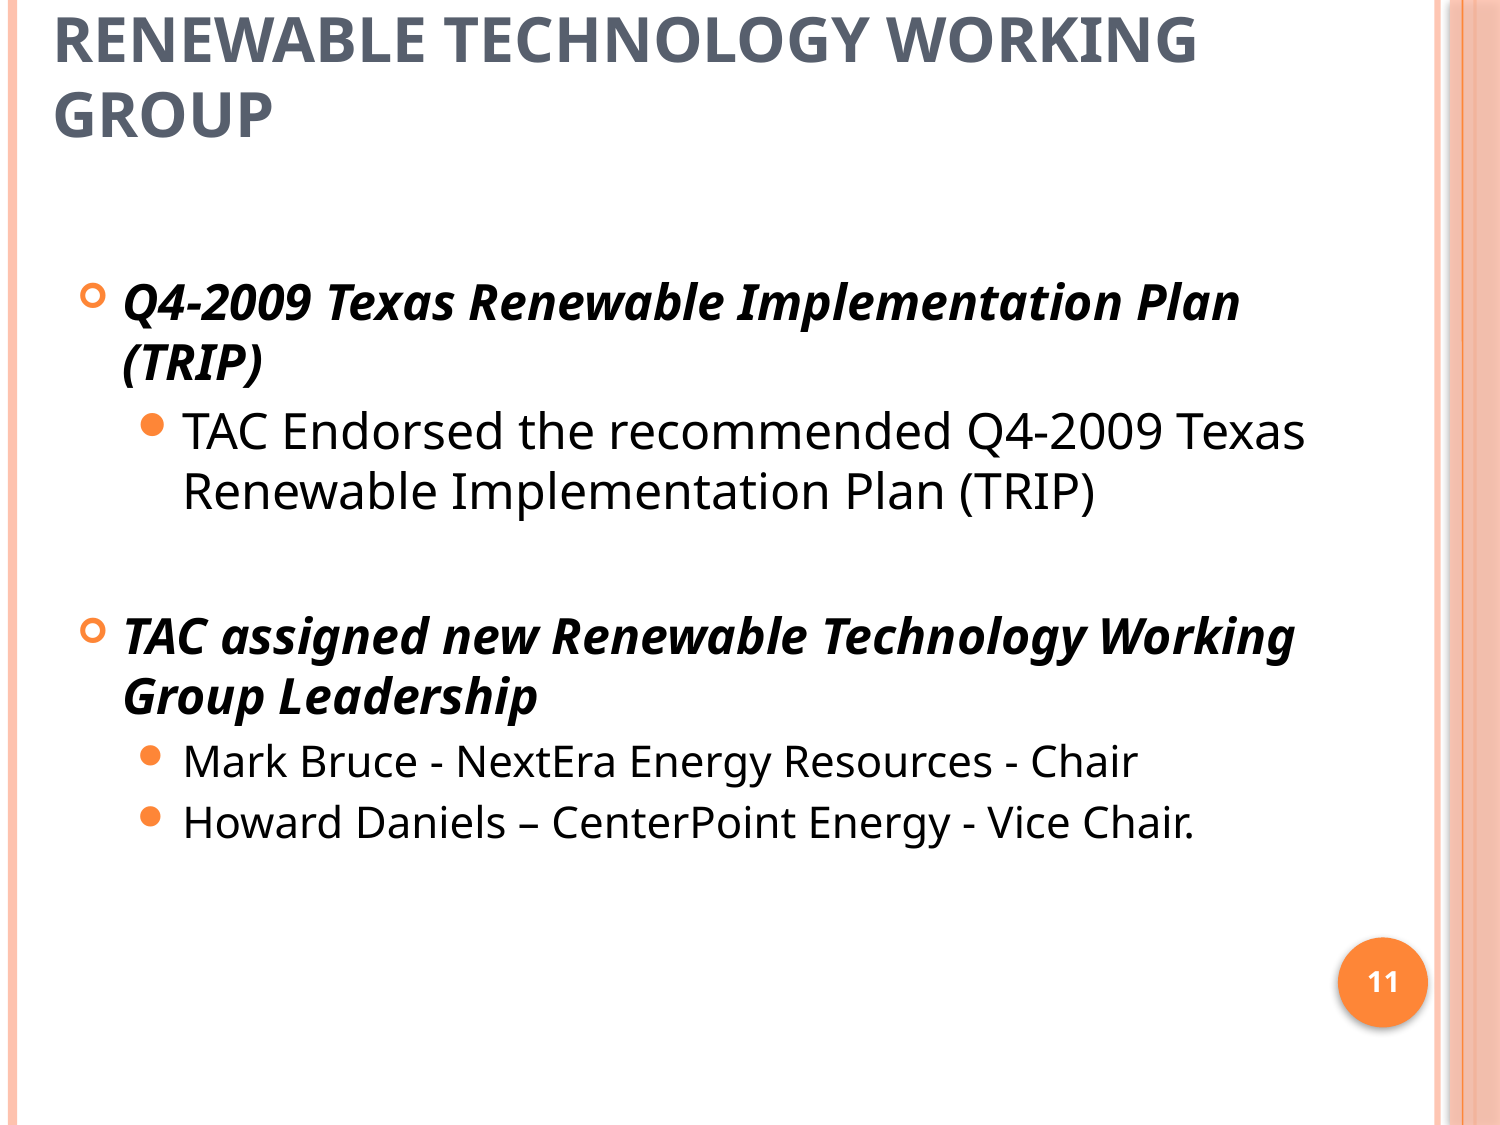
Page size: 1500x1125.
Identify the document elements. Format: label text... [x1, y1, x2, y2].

title Renewable Technology Working Group [37, 45, 1413, 233]
list Q4-2009 Texas Renewable Implementation Plan (TRIP) TAC Endorsed the recommended Q4-2009 Texas Renewable Implementation Plan (TRIP) TAC assigned new Renewable Technology Working Group Leadership Mark Bruce - NextEra Energy Resources - Chair Howard Daniels – CenterPoint Energy - Vice Chair. [62, 262, 1363, 1088]
slide_number 11 [1333, 940, 1434, 1027]
